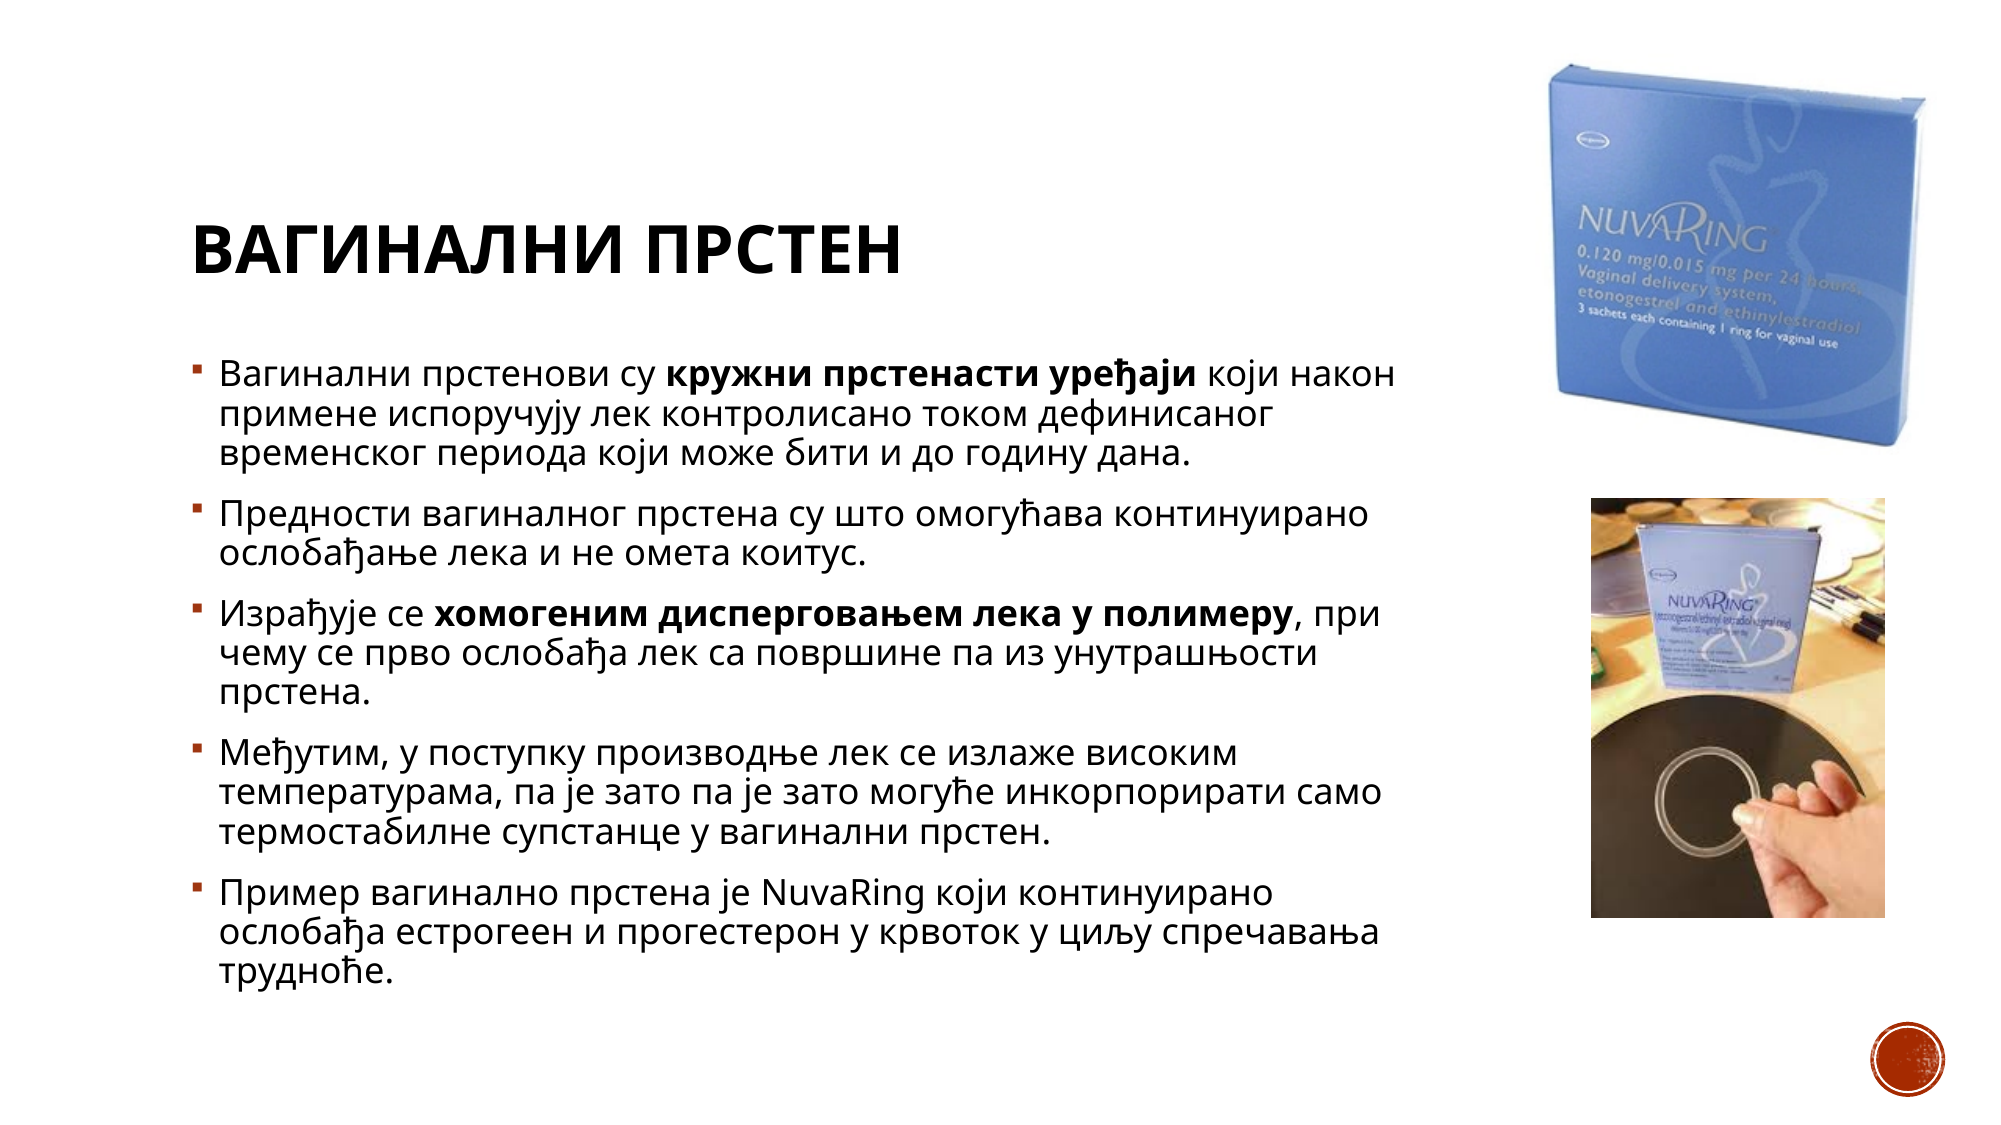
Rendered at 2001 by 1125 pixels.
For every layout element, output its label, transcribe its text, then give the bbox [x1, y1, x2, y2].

picture [1591, 498, 1885, 918]
title Вагинални прстен [175, 83, 1510, 348]
list Вагинални прстенови су кружни прстенасти уређаји који након примене испоручују лек контролисано током дефинисаног временског периода који може бити и до годину дана. Предности вагиналног прстена су што омогућава континуирано ослобађање лека и не омета коитус. Израђује се хомогеним дисперговањем лека у полимеру, при чему се прво ослобађа лек са површине па из унутрашњости прстена. Међутим, у поступку производње лек се излаже високим температурама, па је зато па је зато могуће инкорпорирати само термостабилне супстанце у вагинални прстен. Пример вагинално прстена је NuvaRing који континуирано ослобађа естрогеен и прогестерон у крвоток у циљу спречавања трудноће. [175, 348, 1417, 1013]
picture [1511, 29, 1965, 483]
